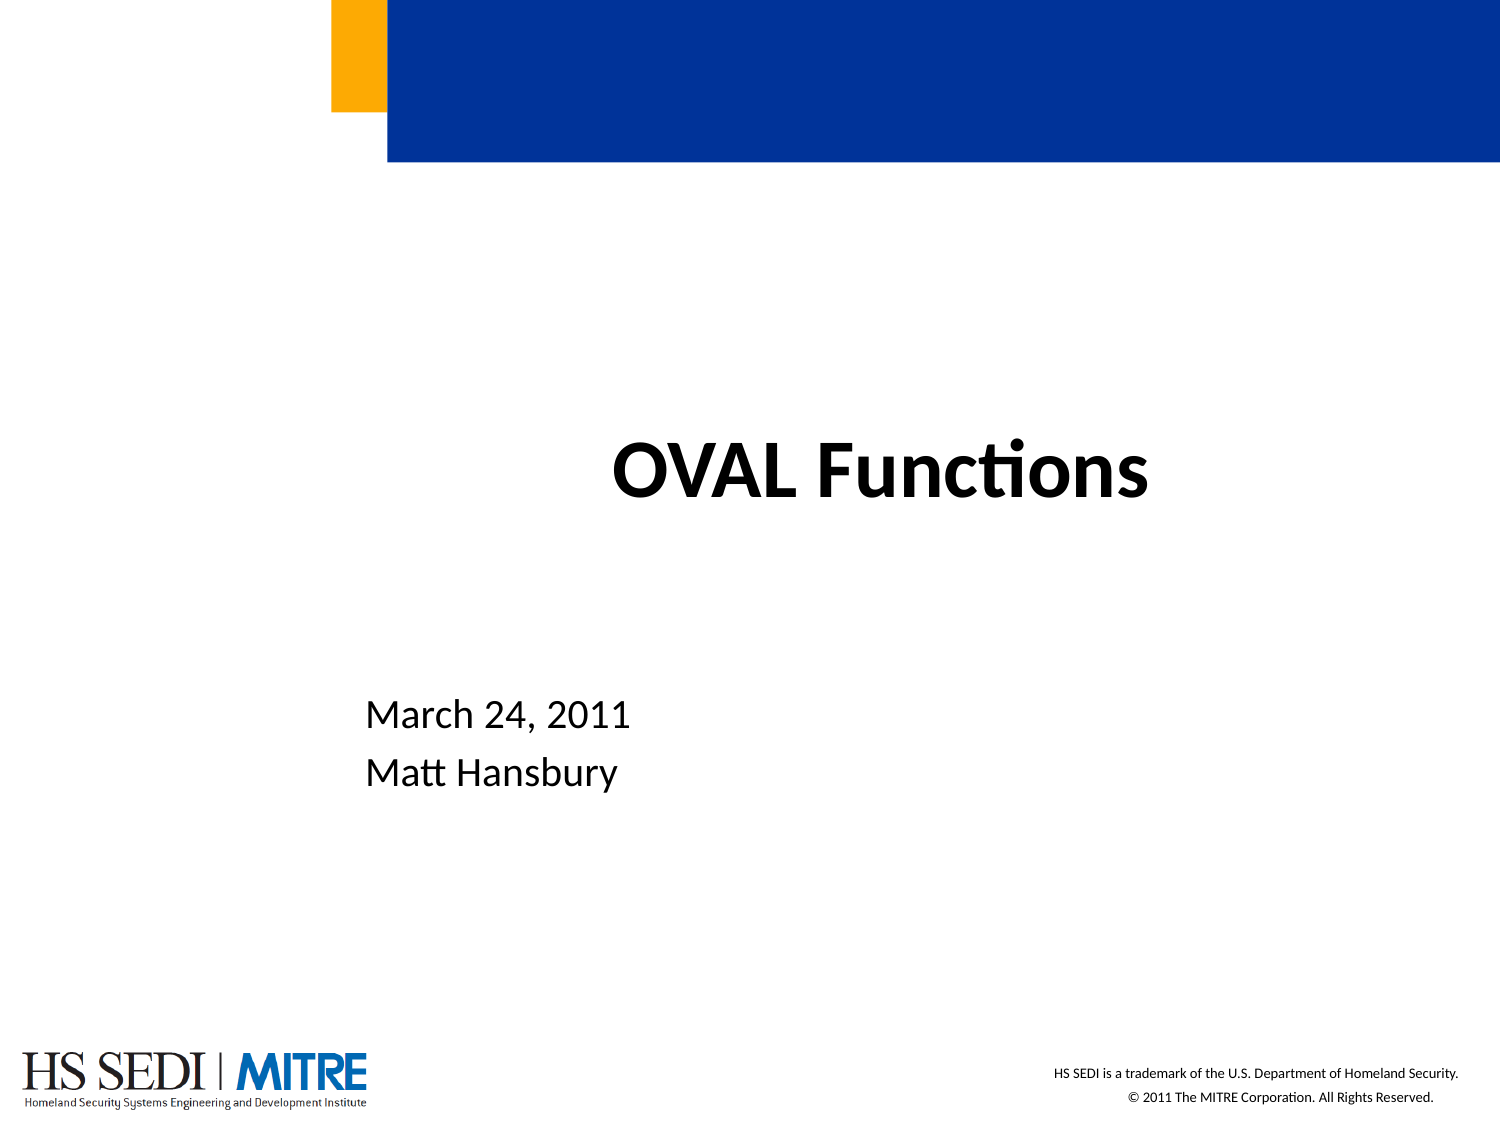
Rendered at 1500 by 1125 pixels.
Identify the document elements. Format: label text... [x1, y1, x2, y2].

picture [5, 1038, 381, 1119]
title OVAL Functions [349, 374, 1413, 563]
subtitle March 24, 2011 Matt Hansbury [349, 686, 1106, 813]
